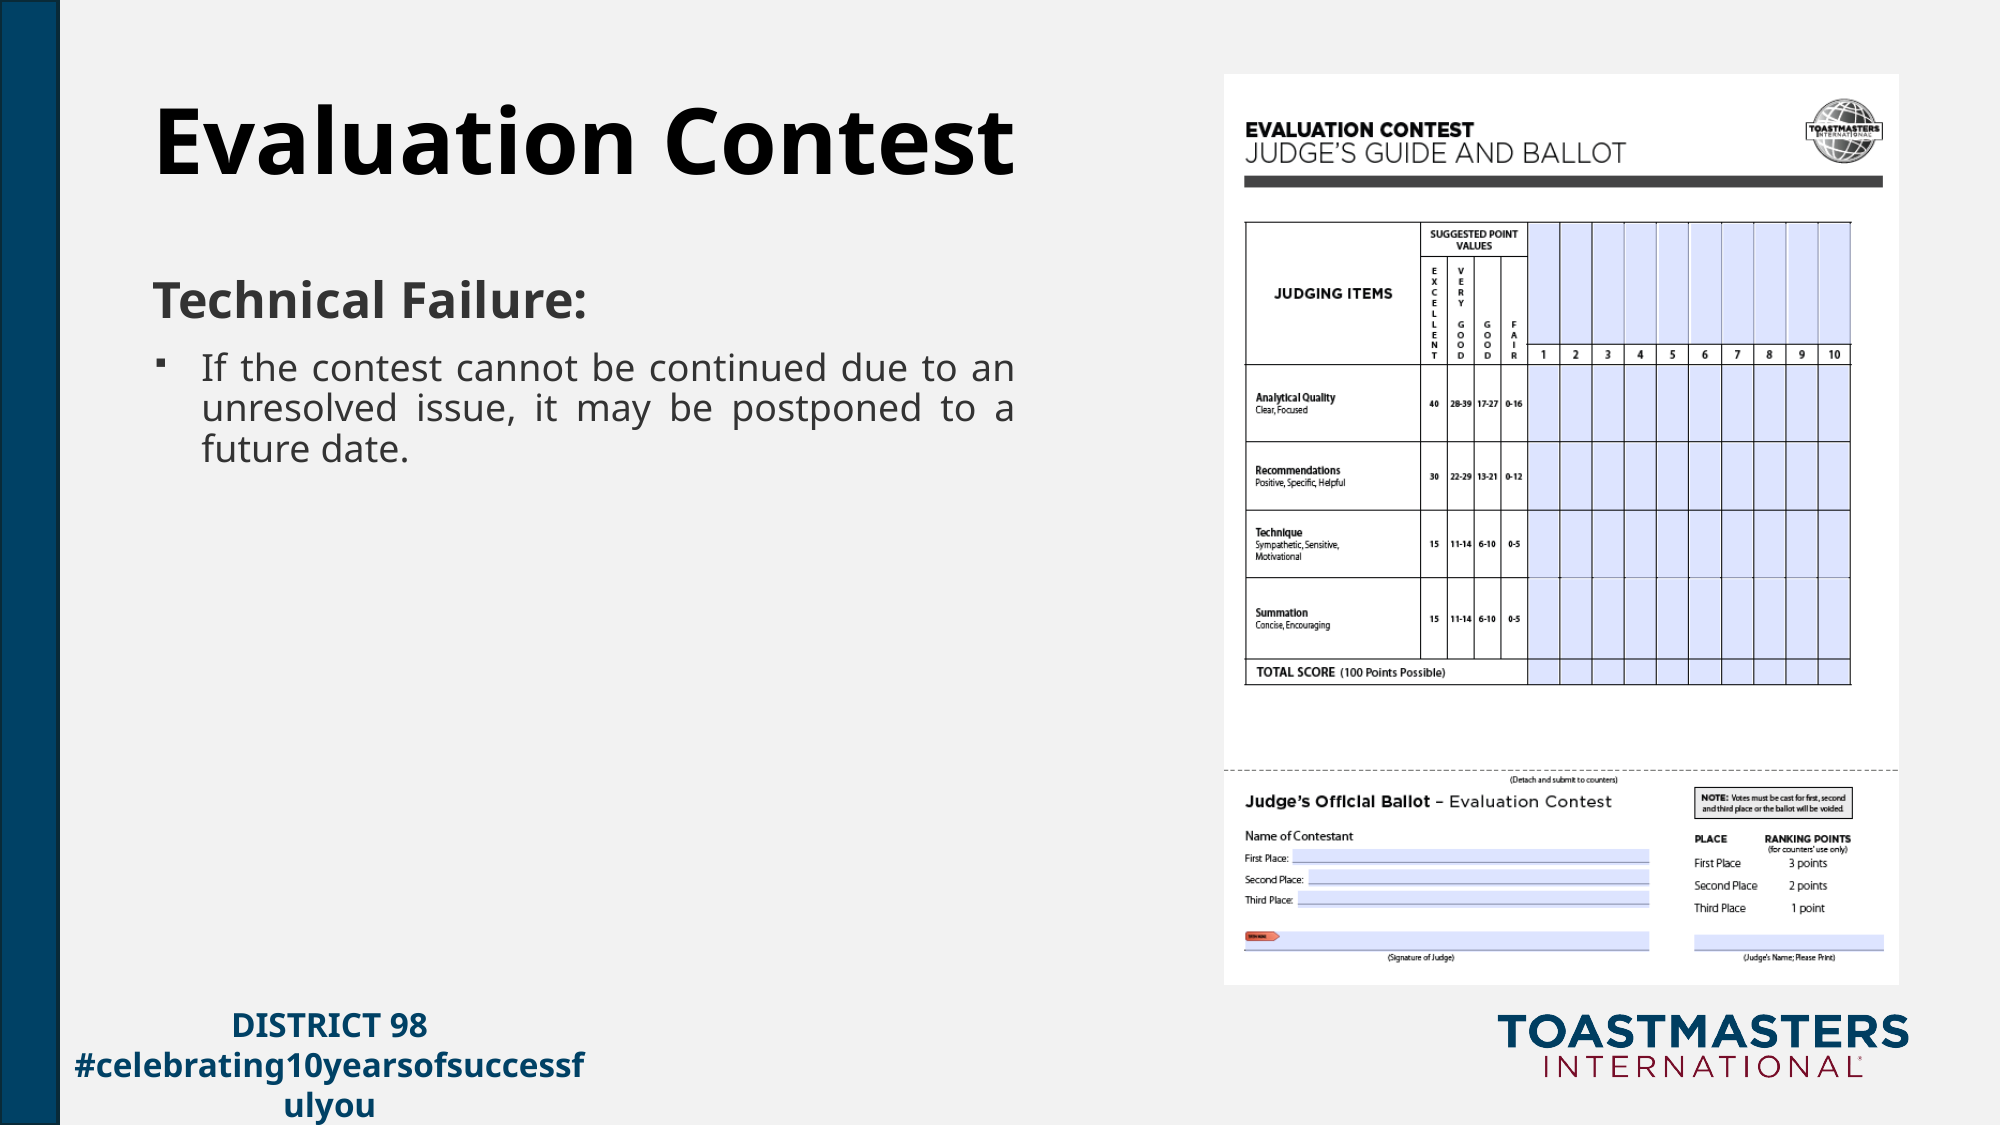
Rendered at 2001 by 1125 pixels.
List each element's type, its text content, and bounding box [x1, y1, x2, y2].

text_box DISTRICT 98 #celebrating10yearsofsuccessfulyou [57, 996, 602, 1125]
title Evaluation Contest [137, 59, 1944, 229]
list Technical Failure: If the contest cannot be continued due to an unresolved issue, it may be postponed to a future date. [137, 260, 1033, 950]
text_box [0, 0, 60, 1125]
picture [1224, 74, 2000, 1125]
